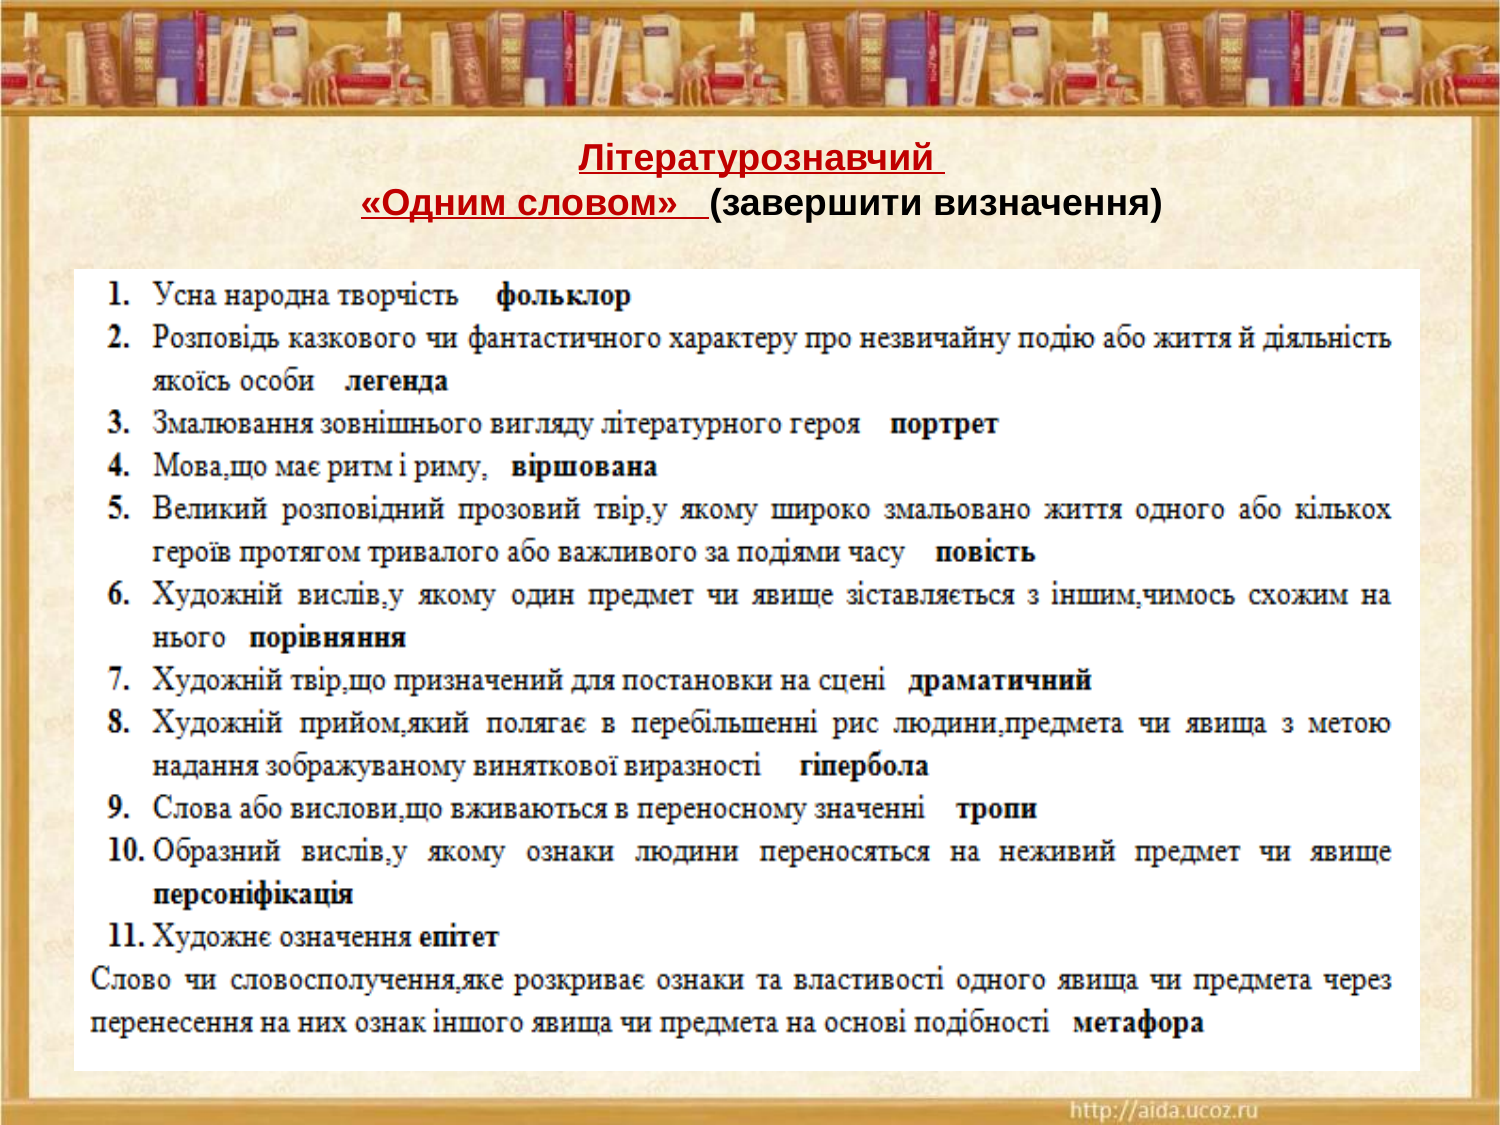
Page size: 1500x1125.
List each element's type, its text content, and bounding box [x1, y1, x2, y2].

text_box Літературознавчий «Одним словом» (завершити визначення) [76, 125, 1447, 276]
picture [0, 0, 1500, 1125]
